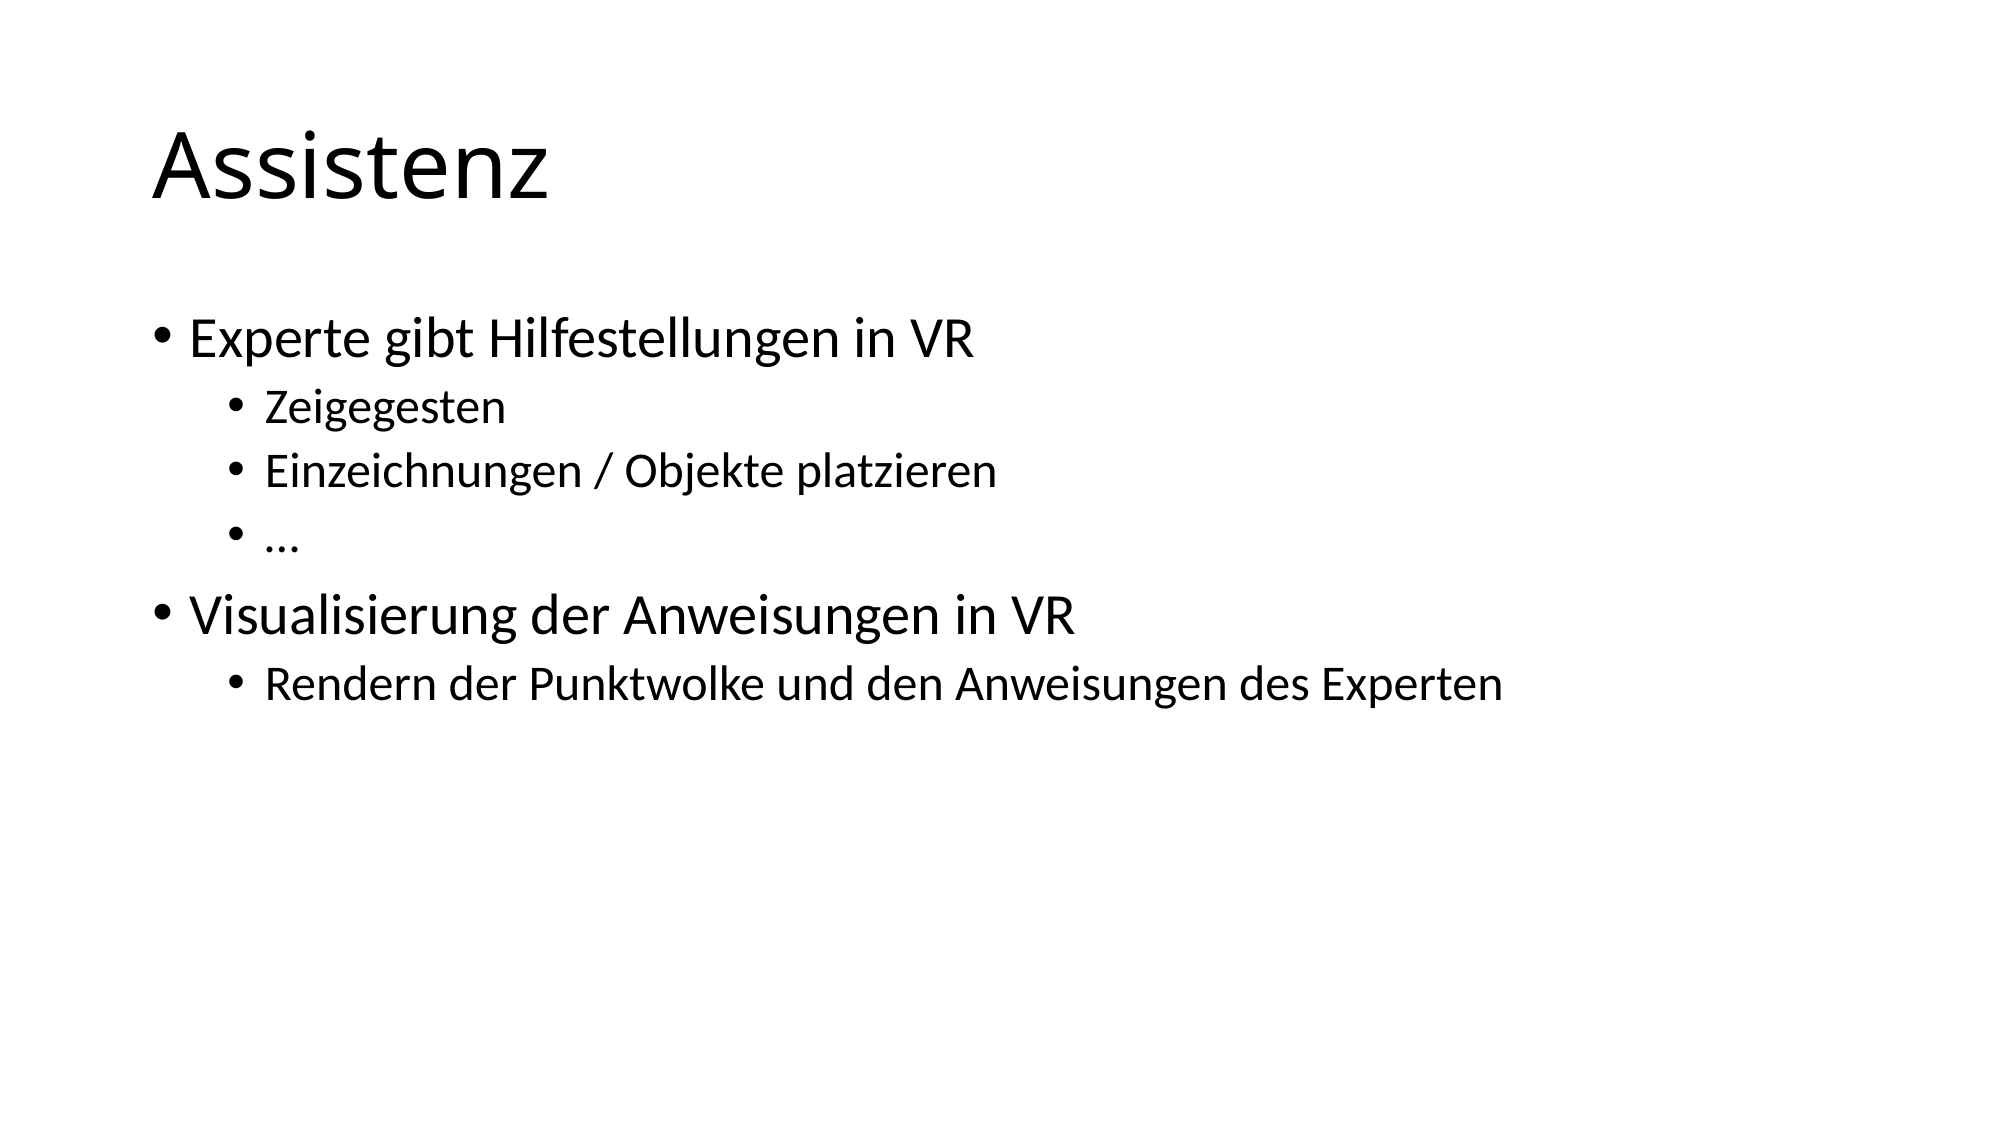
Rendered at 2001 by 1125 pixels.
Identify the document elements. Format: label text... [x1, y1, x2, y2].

title Assistenz [137, 59, 1863, 278]
list Experte gibt Hilfestellungen in VR Zeigegesten Einzeichnungen / Objekte platzieren … Visualisierung der Anweisungen in VR Rendern der Punktwolke und den Anweisungen des Experten [137, 299, 1863, 1014]
